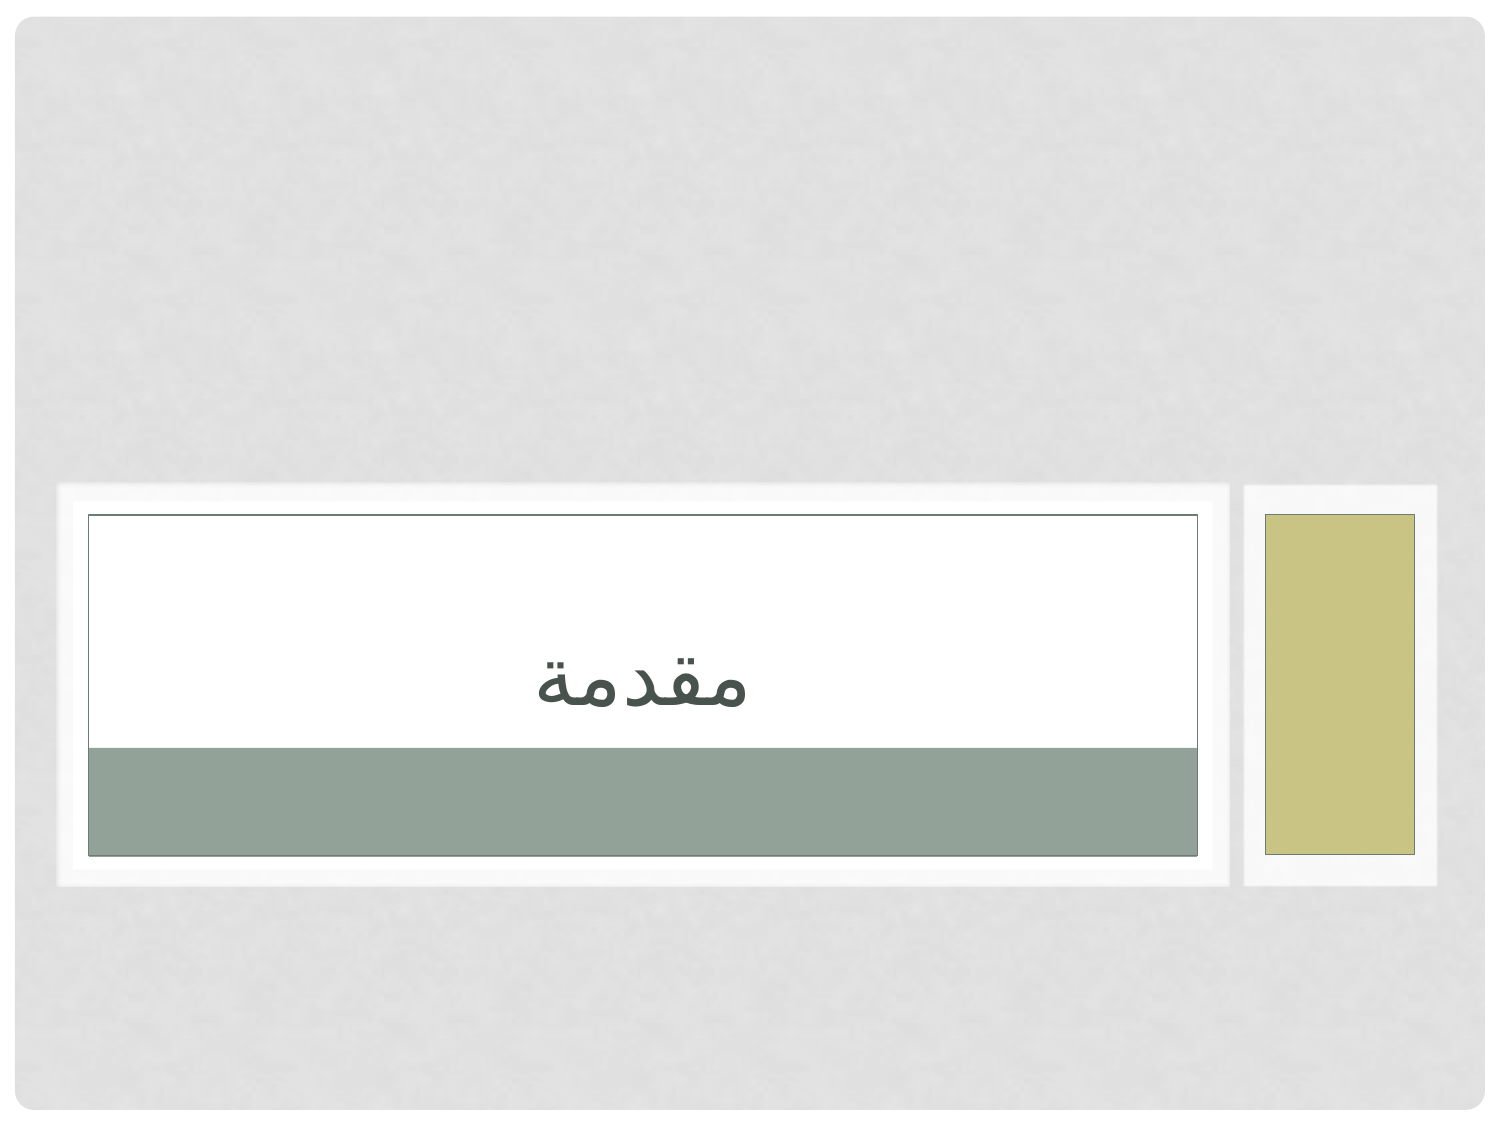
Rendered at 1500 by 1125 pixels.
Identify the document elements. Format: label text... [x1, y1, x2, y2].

title مقدمة [99, 529, 1187, 730]
